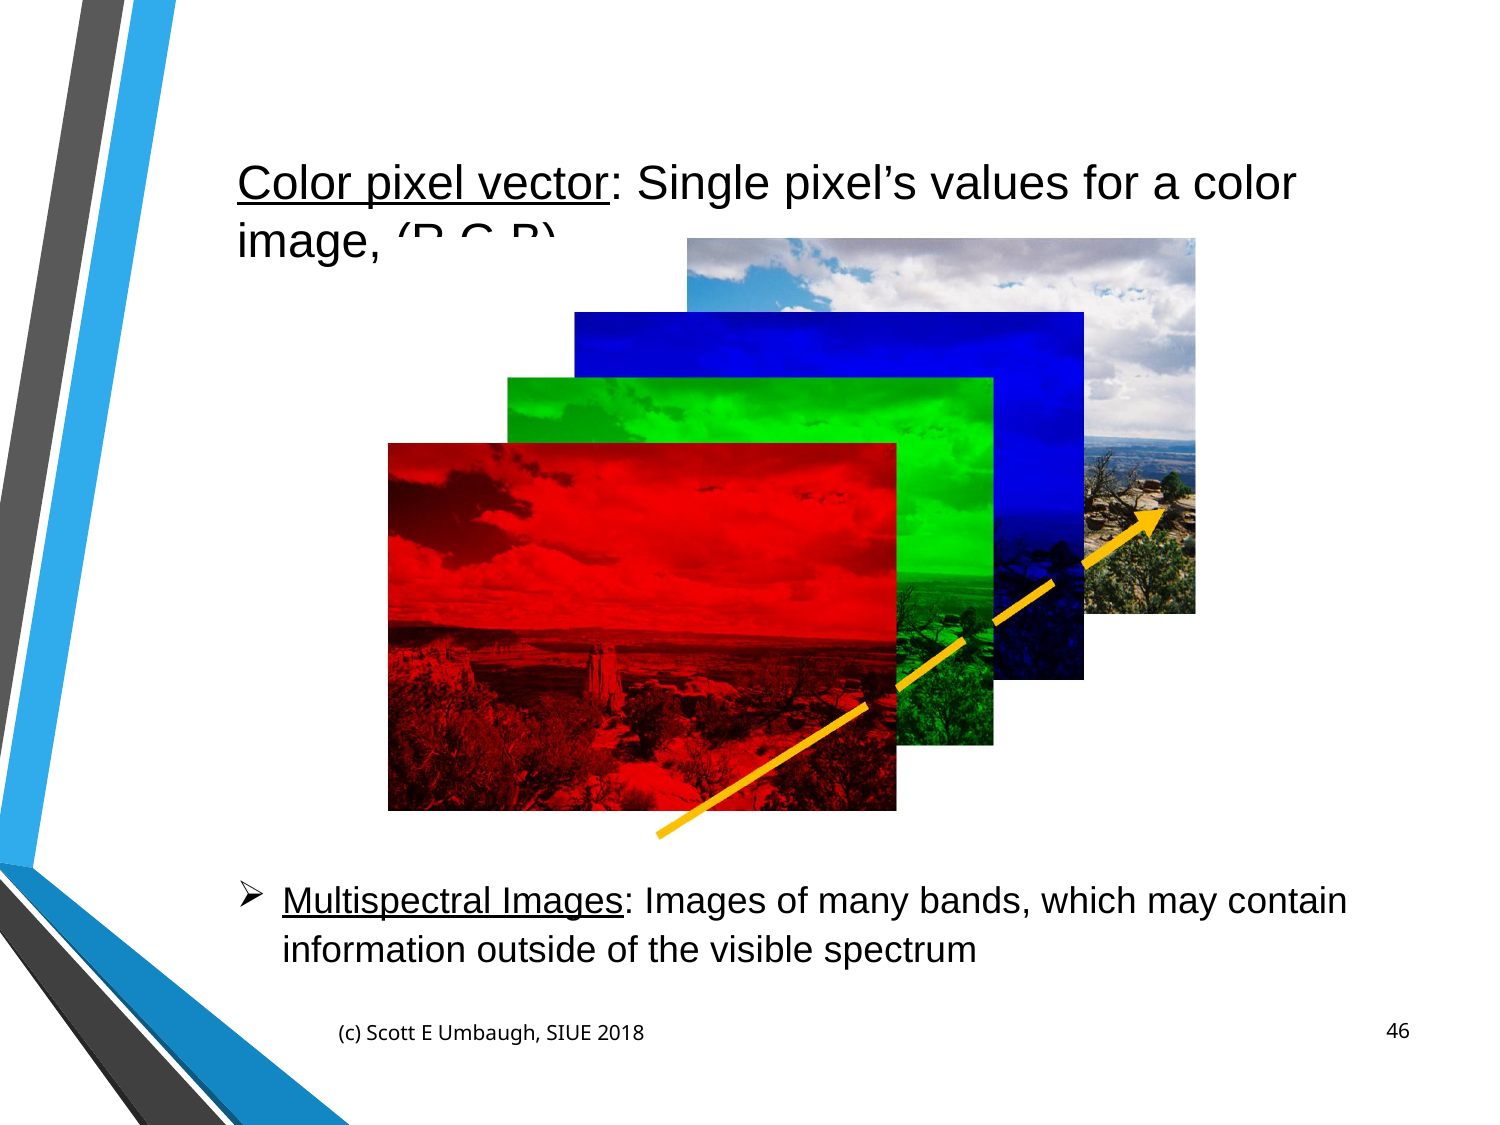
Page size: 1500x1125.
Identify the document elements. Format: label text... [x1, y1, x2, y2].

list Color pixel vector: Single pixel’s values for a color image, (R,G,B) Multispectral Images: Images of many bands, which may contain information outside of the visible spectrum [150, 0, 1438, 988]
picture [387, 237, 1196, 841]
footer (c) Scott E Umbaugh, SIUE 2018 [323, 1001, 1196, 1062]
slide_number 46 [1354, 1001, 1425, 1062]
